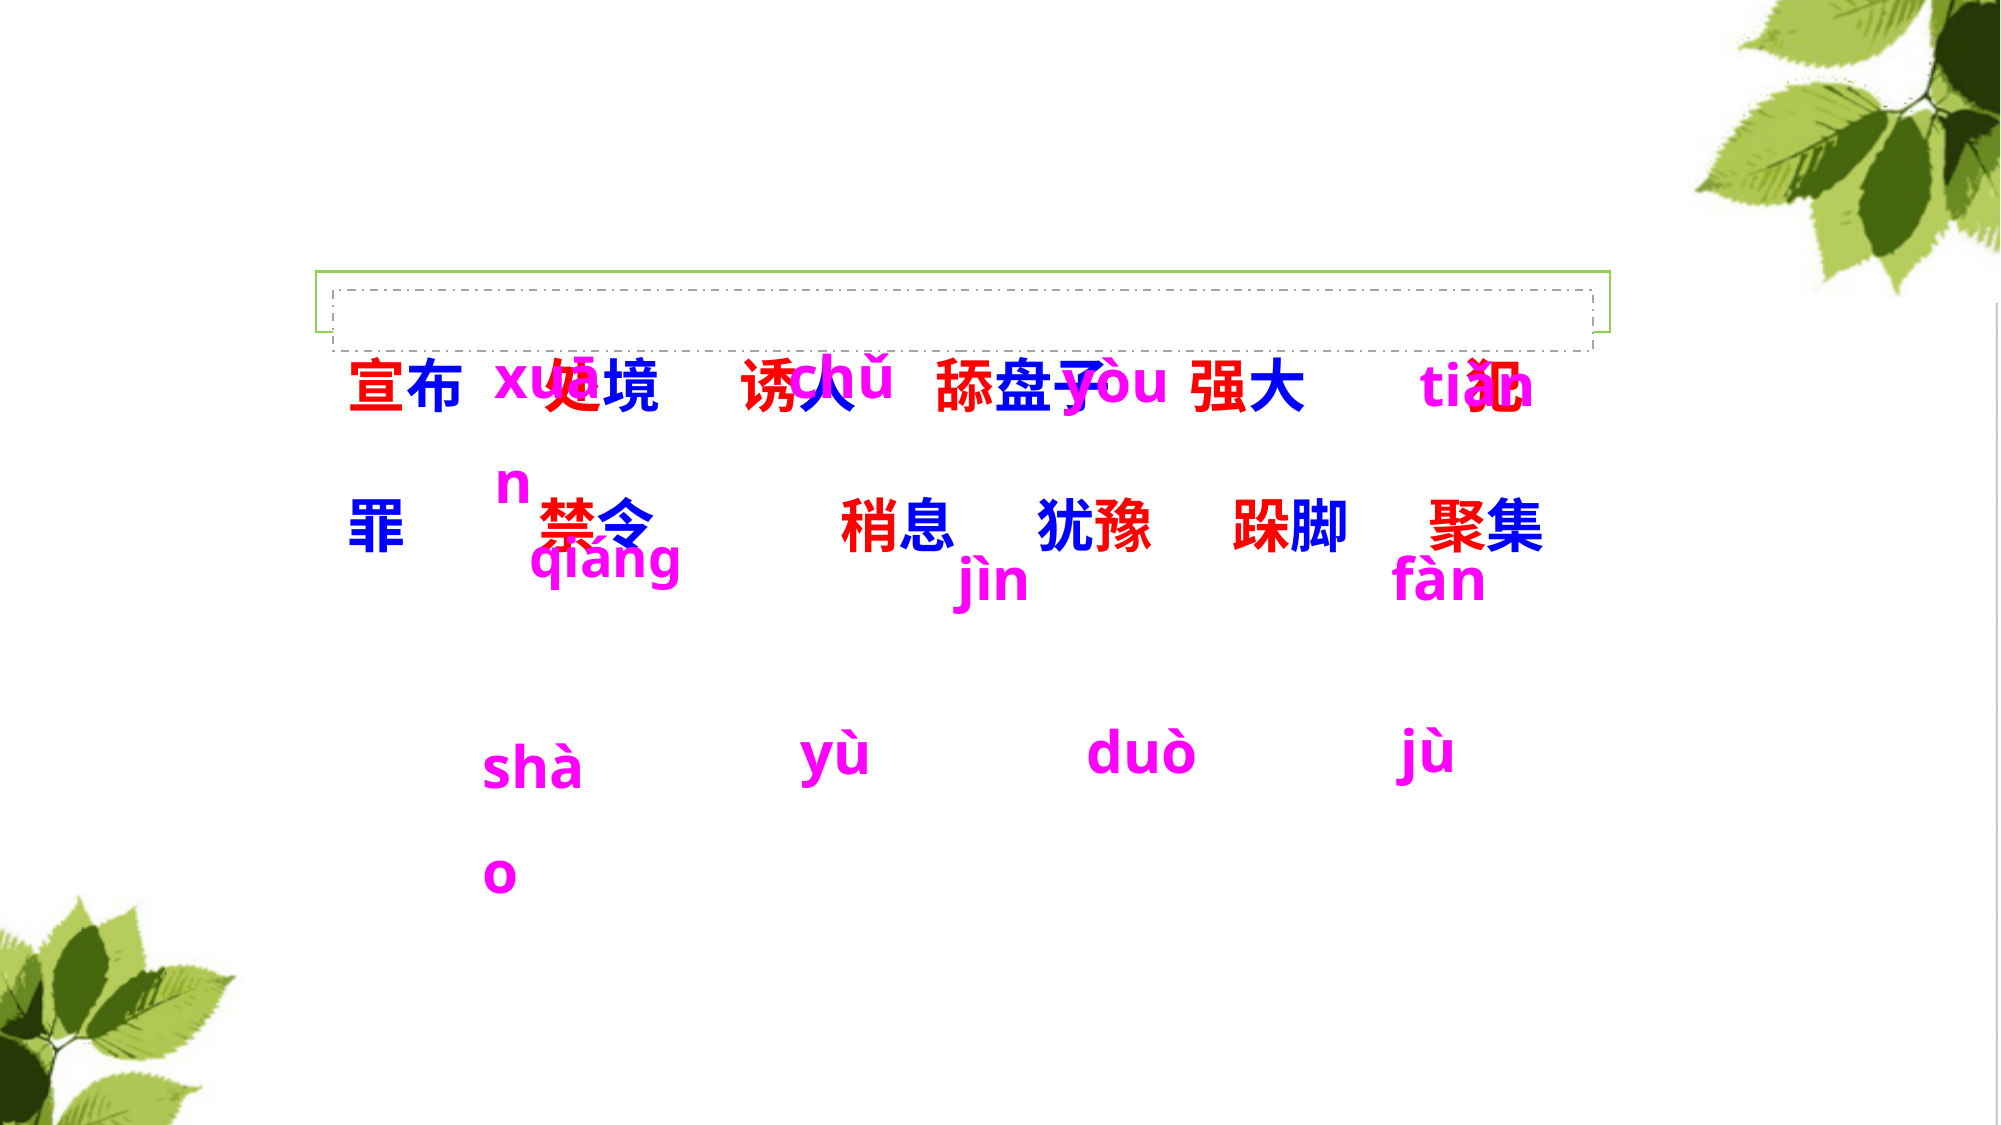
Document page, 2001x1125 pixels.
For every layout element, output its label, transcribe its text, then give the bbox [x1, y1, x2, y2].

text_box shào [467, 687, 633, 913]
text_box yù [785, 674, 951, 794]
text_box yòu [1047, 351, 1189, 422]
text_box tiǎn [1404, 351, 1573, 426]
text_box fàn [1376, 499, 1542, 619]
text_box jù [1385, 671, 1551, 792]
text_box 宣布 处境 诱人 舔盘子 强大 犯罪 禁令 稍息 犹豫 跺脚 聚集 [636, 351, 1595, 567]
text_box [315, 271, 1611, 351]
picture [0, 0, 2001, 1125]
text_box chǔ [773, 351, 915, 418]
text_box duò [1072, 672, 1238, 793]
text_box 宣布 处境 诱人 舔盘子 强大 犯罪 禁令 稍息 犹豫 跺脚 聚集 [333, 351, 514, 567]
text_box xuān [479, 351, 636, 523]
text_box jìn [942, 499, 1108, 619]
text_box qiánɡ [514, 483, 787, 597]
